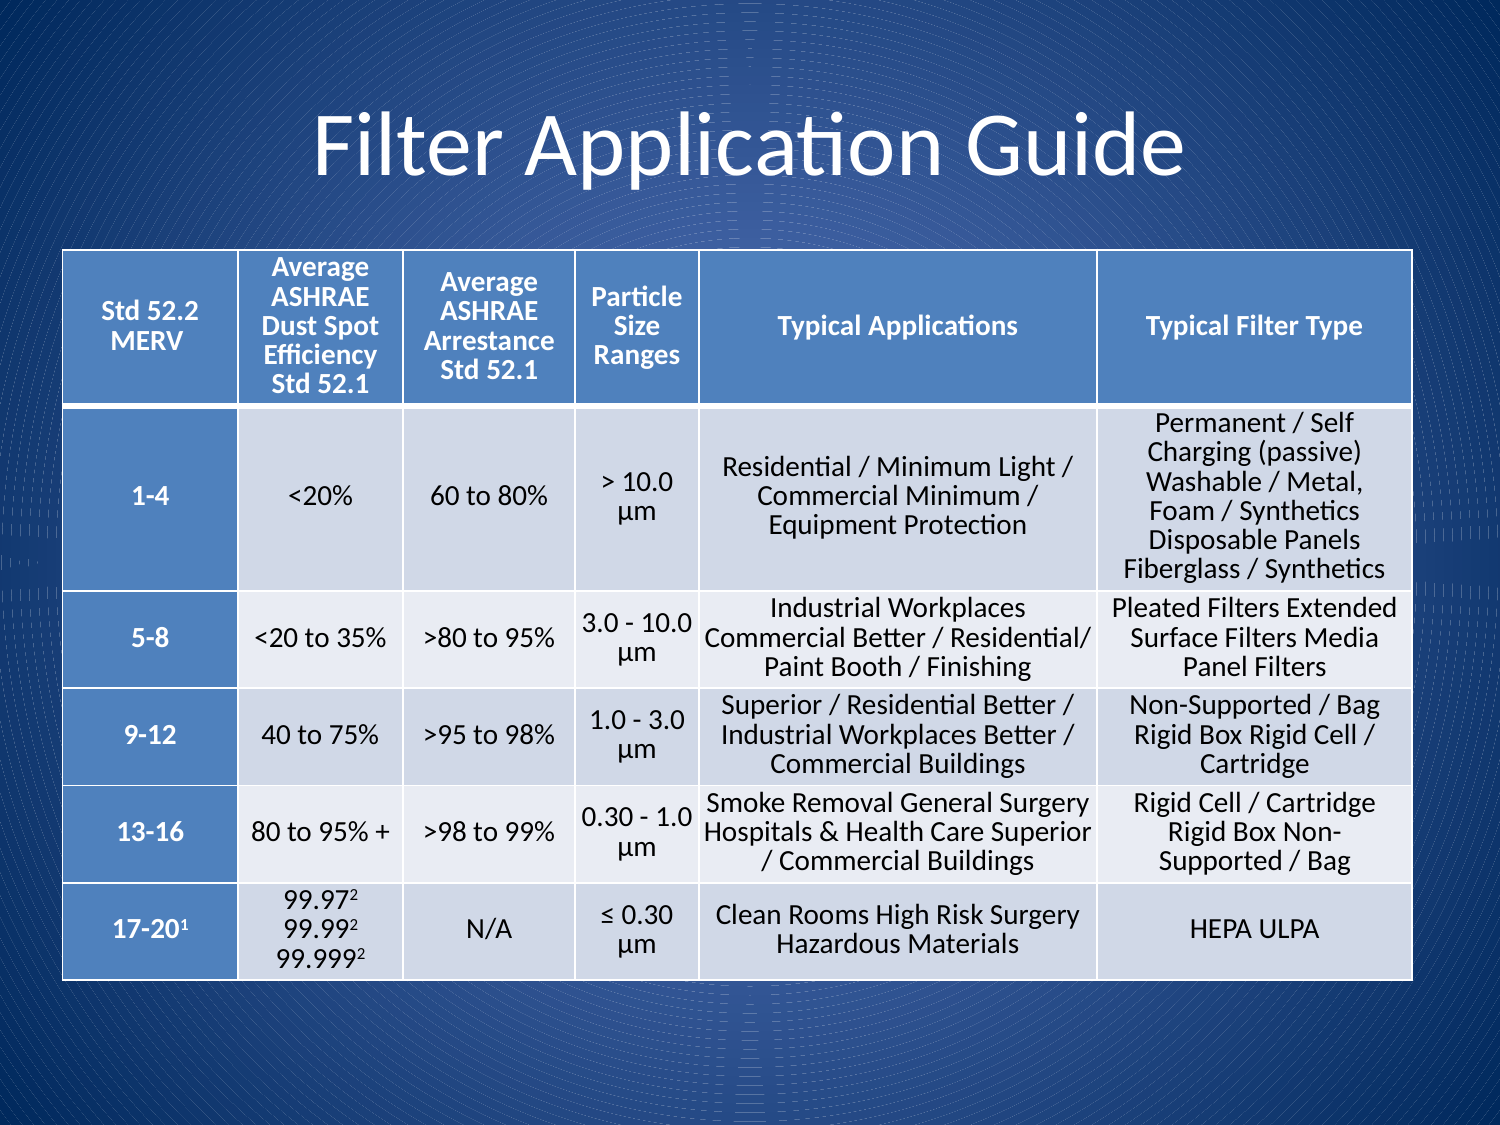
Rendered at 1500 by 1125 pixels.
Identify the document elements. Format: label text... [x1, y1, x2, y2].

table_cell 99.972 99.992 99.9992 [239, 884, 402, 979]
table_cell 0.30 - 1.0 µm [576, 786, 698, 882]
table_cell 3.0 - 10.0 µm [576, 592, 698, 687]
table_header Particle Size Ranges [576, 251, 698, 403]
table_cell >98 to 99% [404, 786, 574, 882]
table_cell Non-Supported / Bag Rigid Box Rigid Cell / Cartridge [1098, 689, 1411, 785]
table_cell <20% [239, 409, 402, 590]
table_cell 5-8 [63, 592, 237, 687]
table_cell 9-12 [63, 689, 237, 785]
table_cell N/A [404, 884, 574, 979]
table_cell Pleated Filters Extended Surface Filters Media Panel Filters [1098, 592, 1411, 687]
table_header Typical Applications [700, 251, 1096, 403]
table_cell 1.0 - 3.0 µm [576, 689, 698, 785]
table_cell HEPA ULPA [1098, 884, 1411, 979]
title Filter Application Guide [75, 45, 1425, 233]
table_header Typical Filter Type [1098, 251, 1411, 403]
table_cell 1-4 [63, 409, 237, 590]
table_cell Permanent / Self Charging (passive) Washable / Metal, Foam / Synthetics Disposable Panels Fiberglass / Synthetics [1098, 409, 1411, 590]
table_cell Industrial Workplaces Commercial Better / Residential/ Paint Booth / Finishing [700, 592, 1096, 687]
table_cell > 10.0 µm [576, 409, 698, 590]
table_header Std 52.2 MERV [63, 251, 237, 403]
table_cell 80 to 95% + [239, 786, 402, 882]
table_cell Rigid Cell / Cartridge Rigid Box Non-Supported / Bag [1098, 786, 1411, 882]
table_cell 13-16 [63, 786, 237, 882]
table_cell Smoke Removal General Surgery Hospitals & Health Care Superior / Commercial Buildings [700, 786, 1096, 882]
table_cell Clean Rooms High Risk Surgery Hazardous Materials [700, 884, 1096, 979]
table_cell >80 to 95% [404, 592, 574, 687]
table_header Average ASHRAE Dust Spot Efficiency Std 52.1 [239, 251, 402, 403]
table_header Average ASHRAE Arrestance Std 52.1 [404, 251, 574, 403]
table_cell Superior / Residential Better / Industrial Workplaces Better / Commercial Buildings [700, 689, 1096, 785]
table_cell Residential / Minimum Light / Commercial Minimum / Equipment Protection [700, 409, 1096, 590]
table_cell ≤ 0.30 µm [576, 884, 698, 979]
table_cell 17-201 [63, 884, 237, 979]
table_cell <20 to 35% [239, 592, 402, 687]
table_cell 60 to 80% [404, 409, 574, 590]
table_cell 40 to 75% [239, 689, 402, 785]
table_cell >95 to 98% [404, 689, 574, 785]
